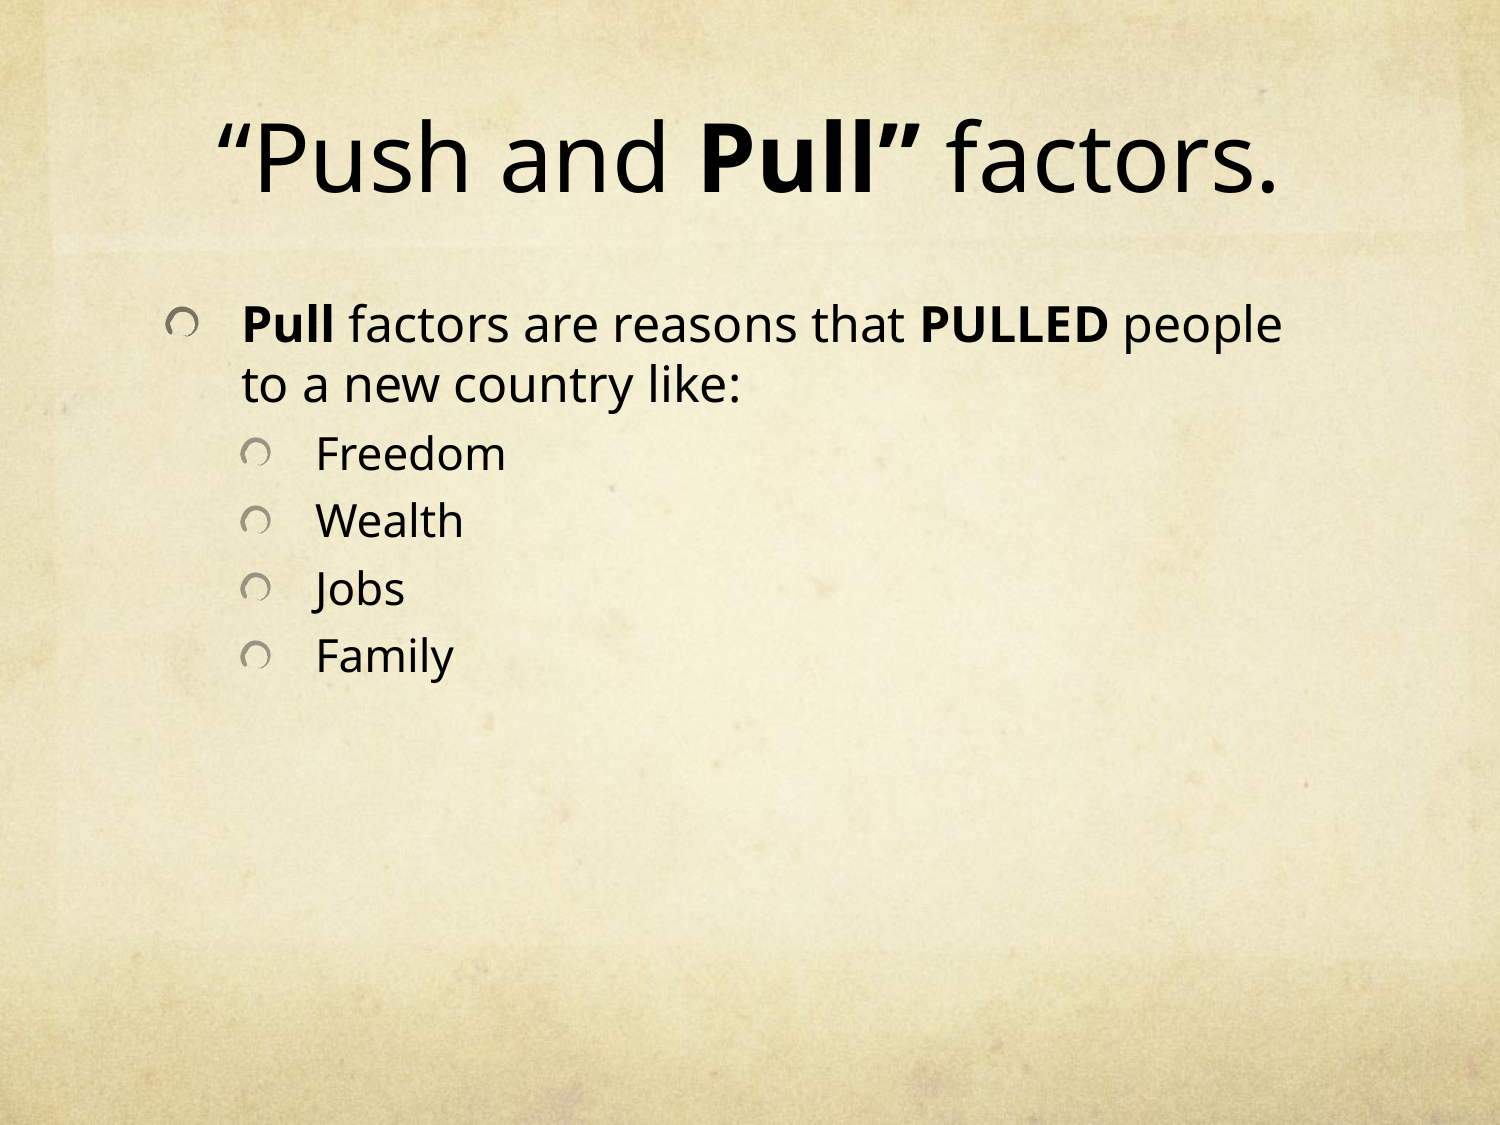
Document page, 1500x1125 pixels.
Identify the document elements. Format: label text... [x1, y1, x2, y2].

title “Push and Pull” factors. [150, 82, 1350, 225]
picture [0, 0, 1500, 1125]
list Pull factors are reasons that PULLED people to a new country like: Freedom Wealth Jobs Family [150, 284, 1350, 950]
